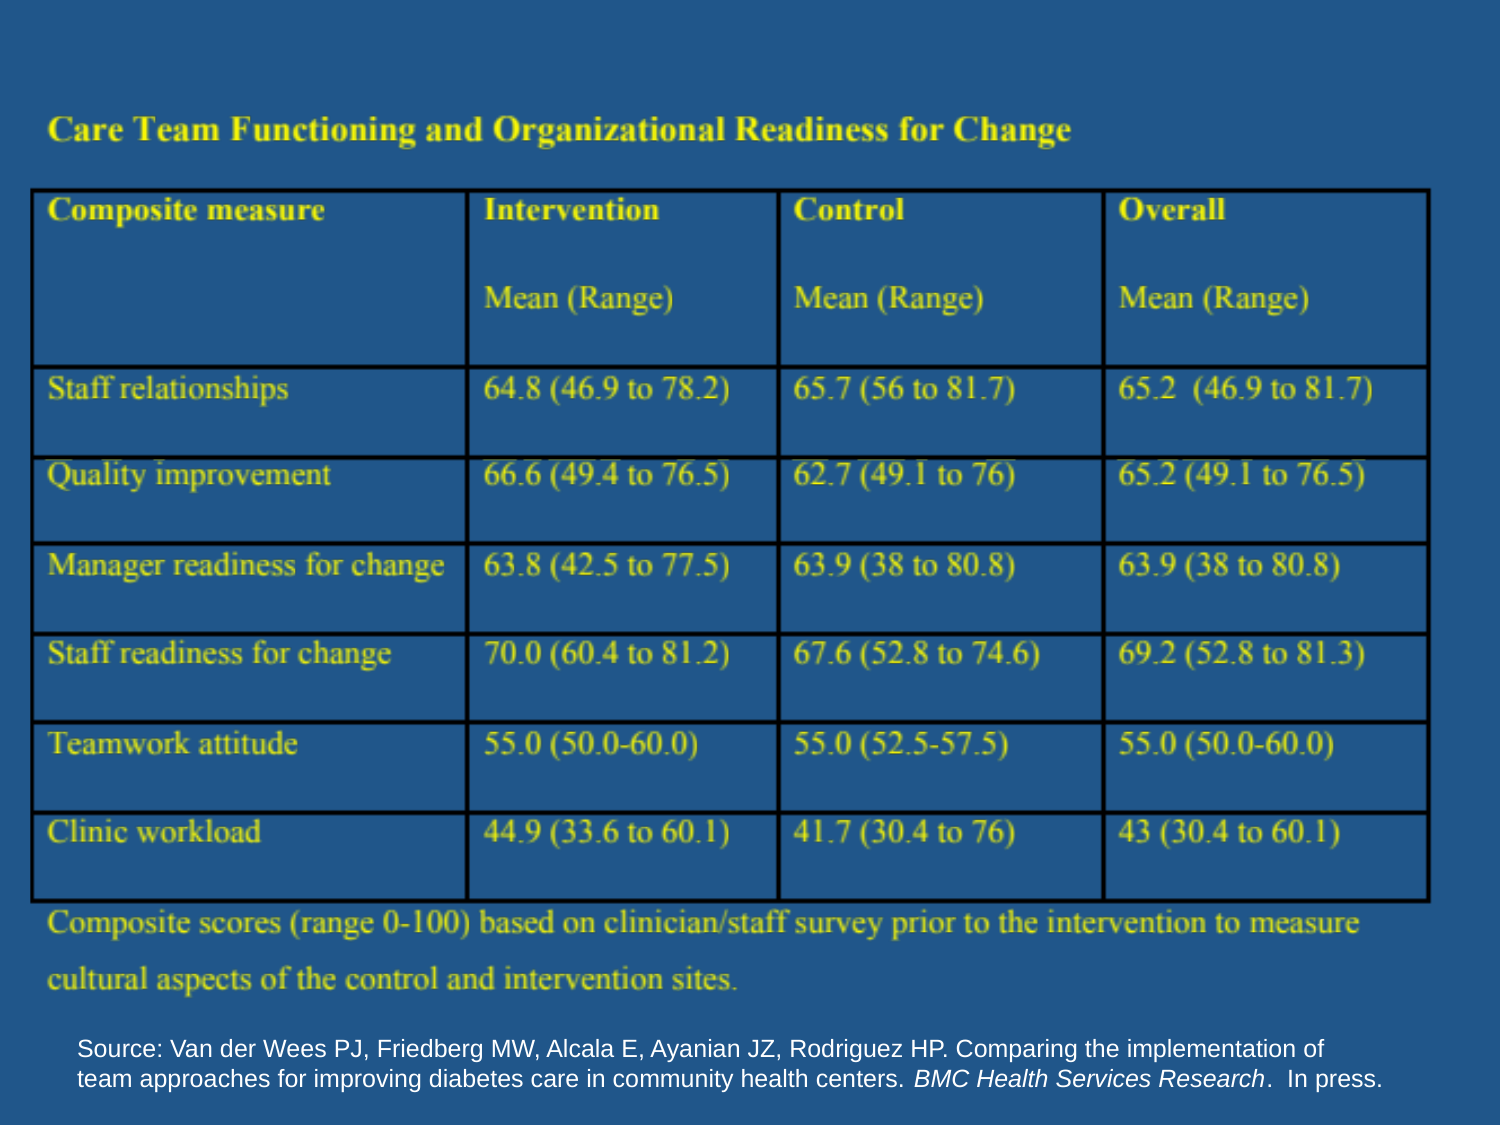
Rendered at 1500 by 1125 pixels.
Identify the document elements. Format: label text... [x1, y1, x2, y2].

picture [30, 112, 1468, 1013]
text_box Source: Van der Wees PJ, Friedberg MW, Alcala E, Ayanian JZ, Rodriguez HP. Comparing the implementation of team approaches for improving diabetes care in community health centers. BMC Health Services Research. In press. [62, 1025, 1400, 1125]
